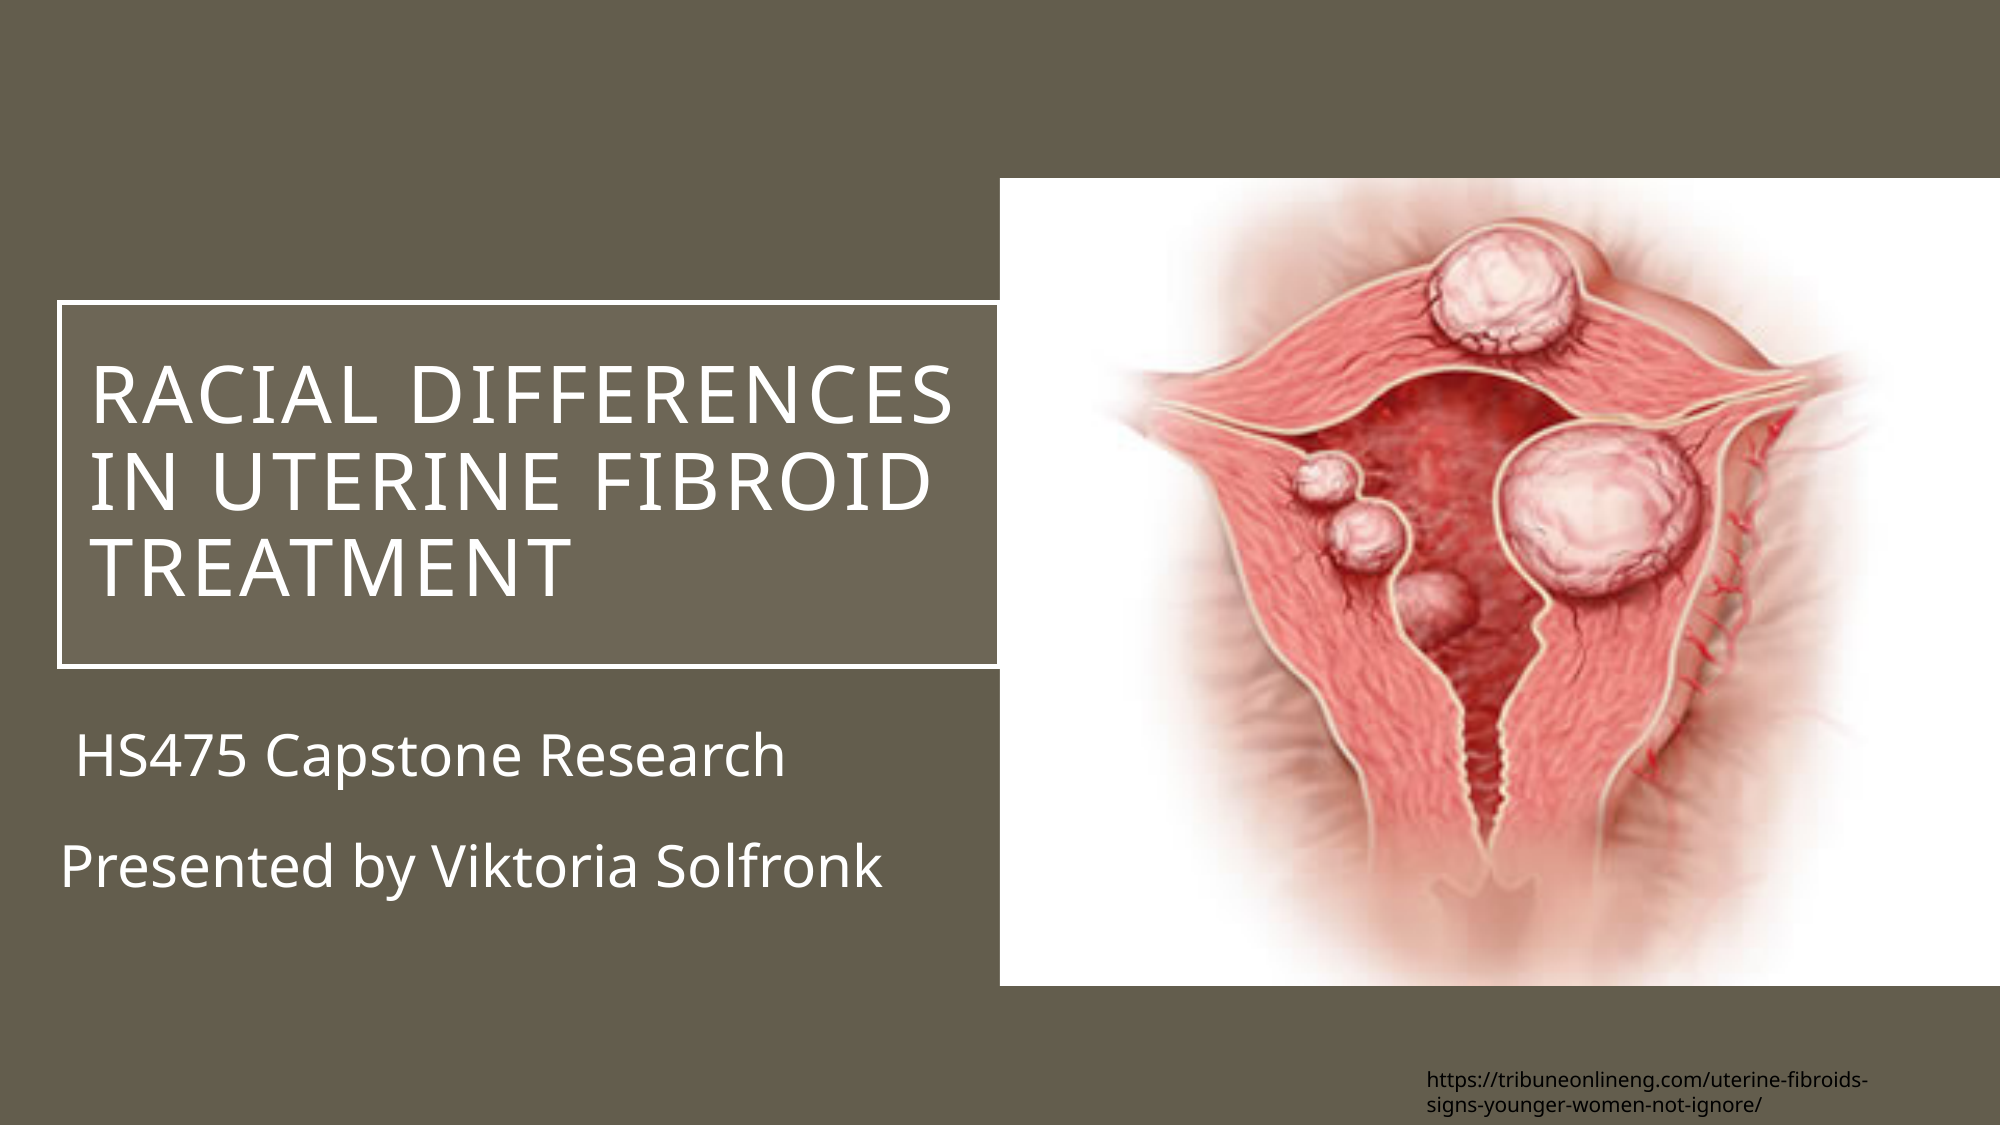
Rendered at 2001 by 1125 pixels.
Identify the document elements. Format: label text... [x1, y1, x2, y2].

text_box Presented by Viktoria Solfronk [59, 829, 999, 986]
subtitle HS475 Capstone Research [59, 710, 999, 829]
text_box https://tribuneonlineng.com/uterine-fibroids-signs-younger-women-not-ignore/ [1411, 1059, 1937, 1124]
picture [999, 178, 2000, 987]
title Racial differences in Uterine Fibroid Treatment [57, 300, 999, 669]
